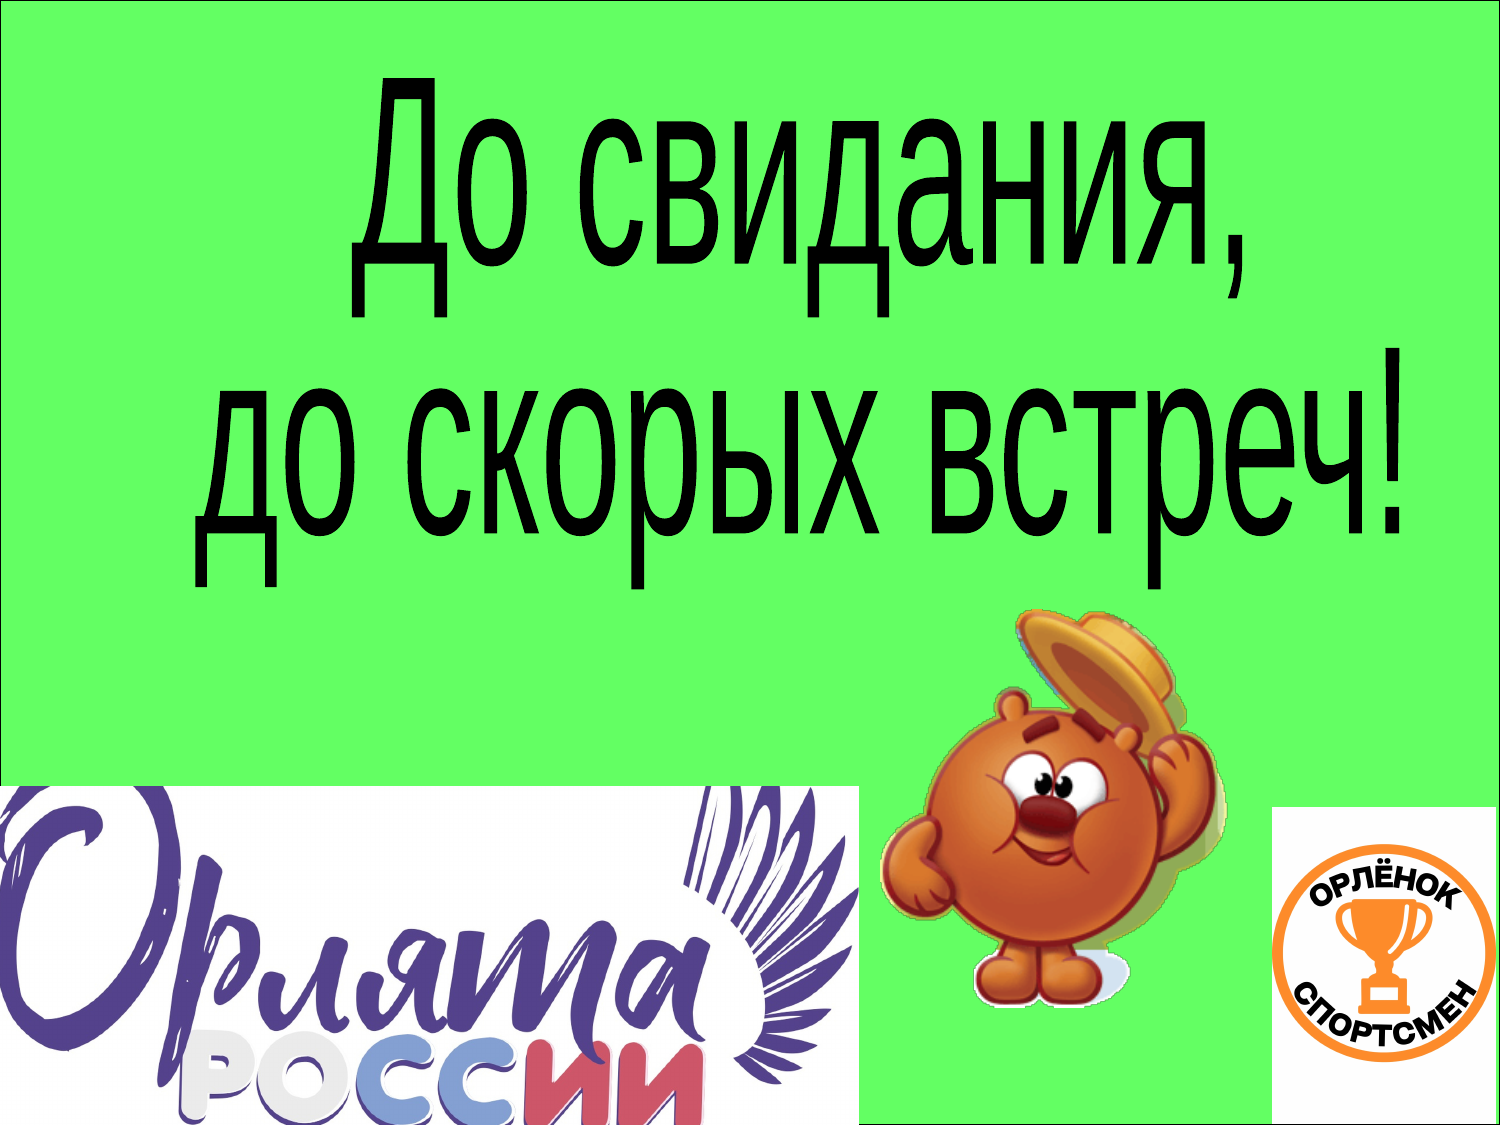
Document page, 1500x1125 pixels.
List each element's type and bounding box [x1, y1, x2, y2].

picture [879, 609, 1229, 1009]
picture [1272, 807, 1496, 1124]
picture [0, 786, 860, 1125]
text_box [0, 0, 1500, 1125]
